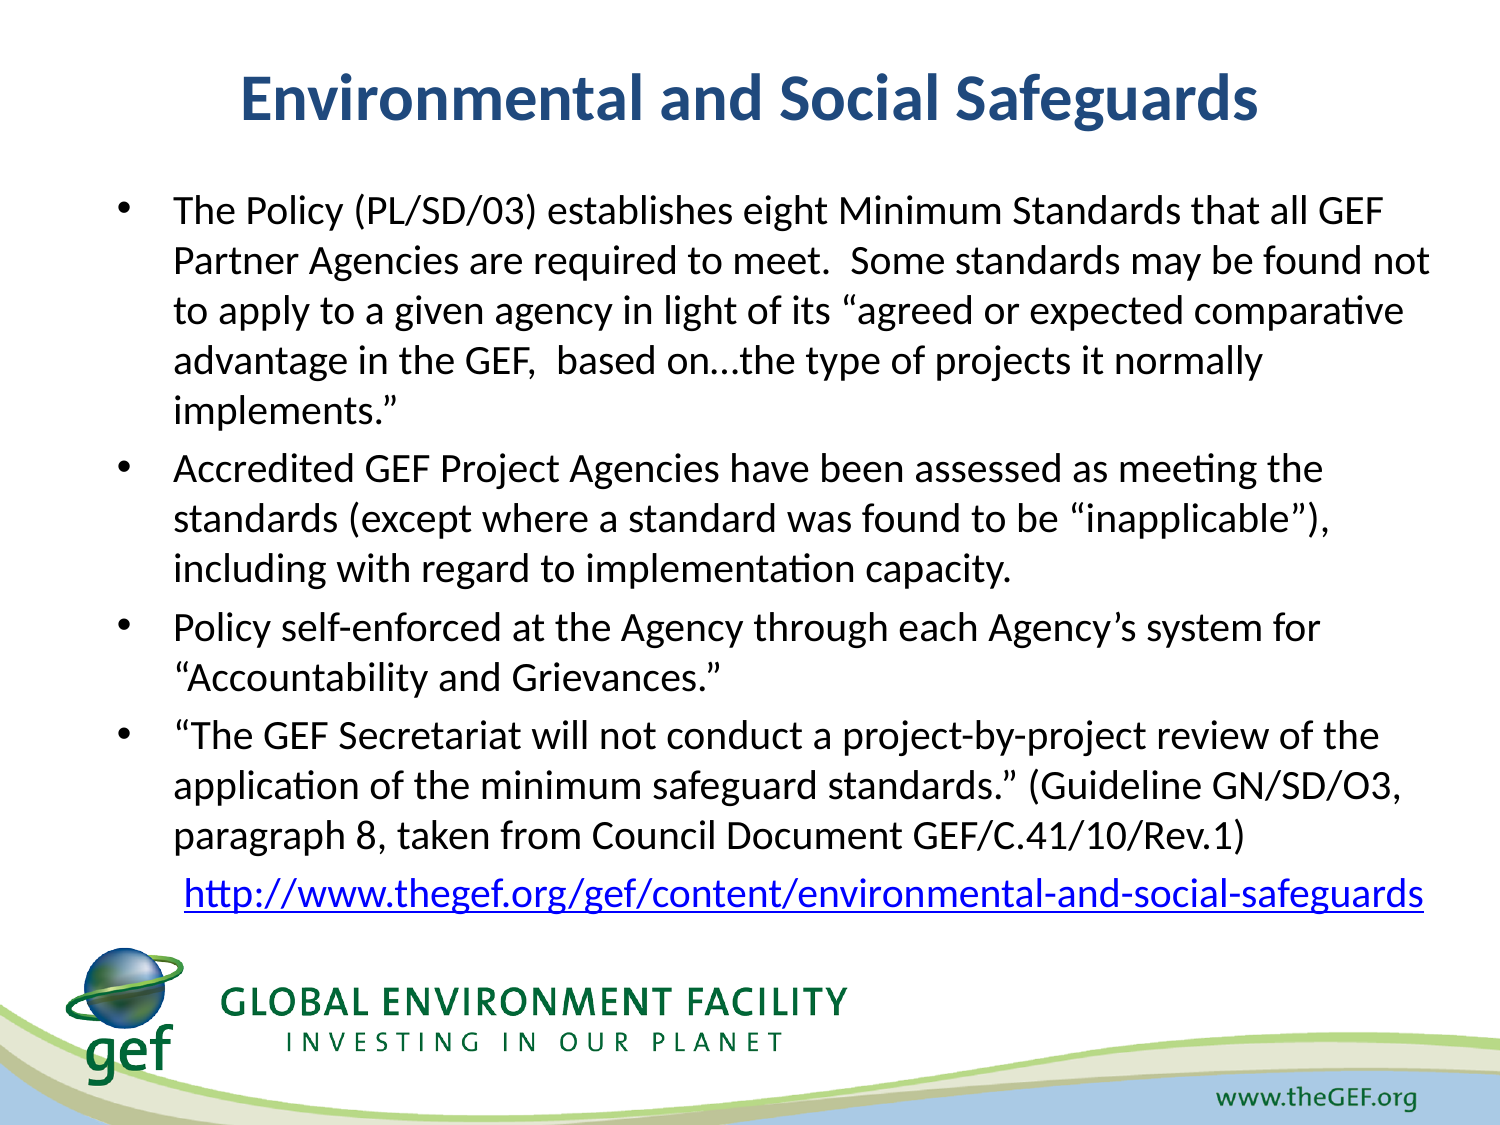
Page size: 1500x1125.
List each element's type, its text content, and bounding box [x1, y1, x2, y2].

title Environmental and Social Safeguards [74, 0, 1426, 174]
picture [0, 920, 1500, 1125]
list The Policy (PL/SD/03) establishes eight Minimum Standards that all GEF Partner Agencies are required to meet. Some standards may be found not to apply to a given agency in light of its “agreed or expected comparative advantage in the GEF, based on…the type of projects it normally implements.” Accredited GEF Project Agencies have been assessed as meeting the standards (except where a standard was found to be “inapplicable”), including with regard to implementation capacity. Policy self-enforced at the Agency through each Agency’s system for “Accountability and Grievances.” “The GEF Secretariat will not conduct a project-by-project review of the application of the minimum safeguard standards.” (Guideline GN/SD/O3, paragraph 8, taken from Council Document GEF/C.41/10/Rev.1) http://www.thegef.org/gef/content/environmental-and-social-safeguards [74, 174, 1476, 938]
